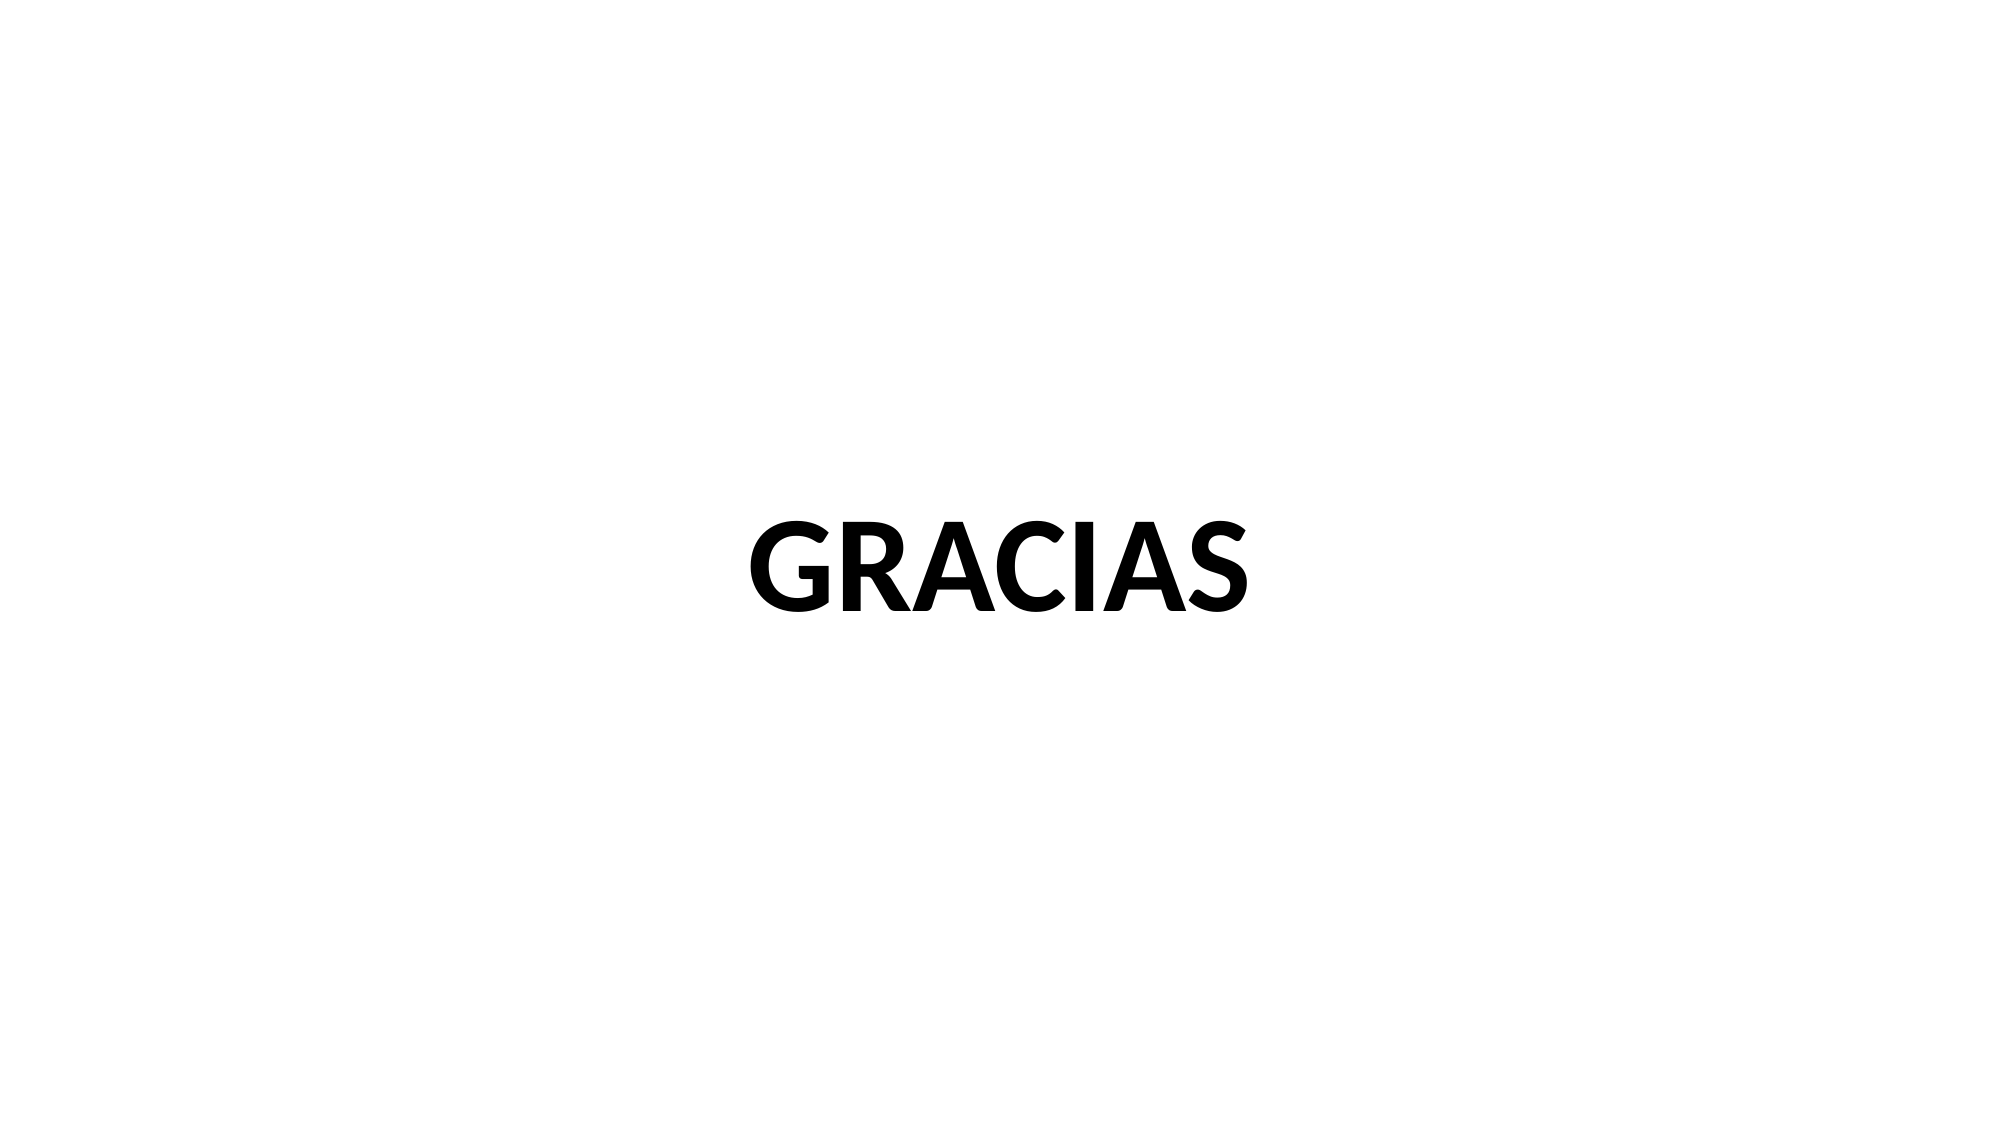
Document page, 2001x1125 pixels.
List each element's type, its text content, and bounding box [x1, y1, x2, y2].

list GRACIAS [137, 299, 1863, 1014]
